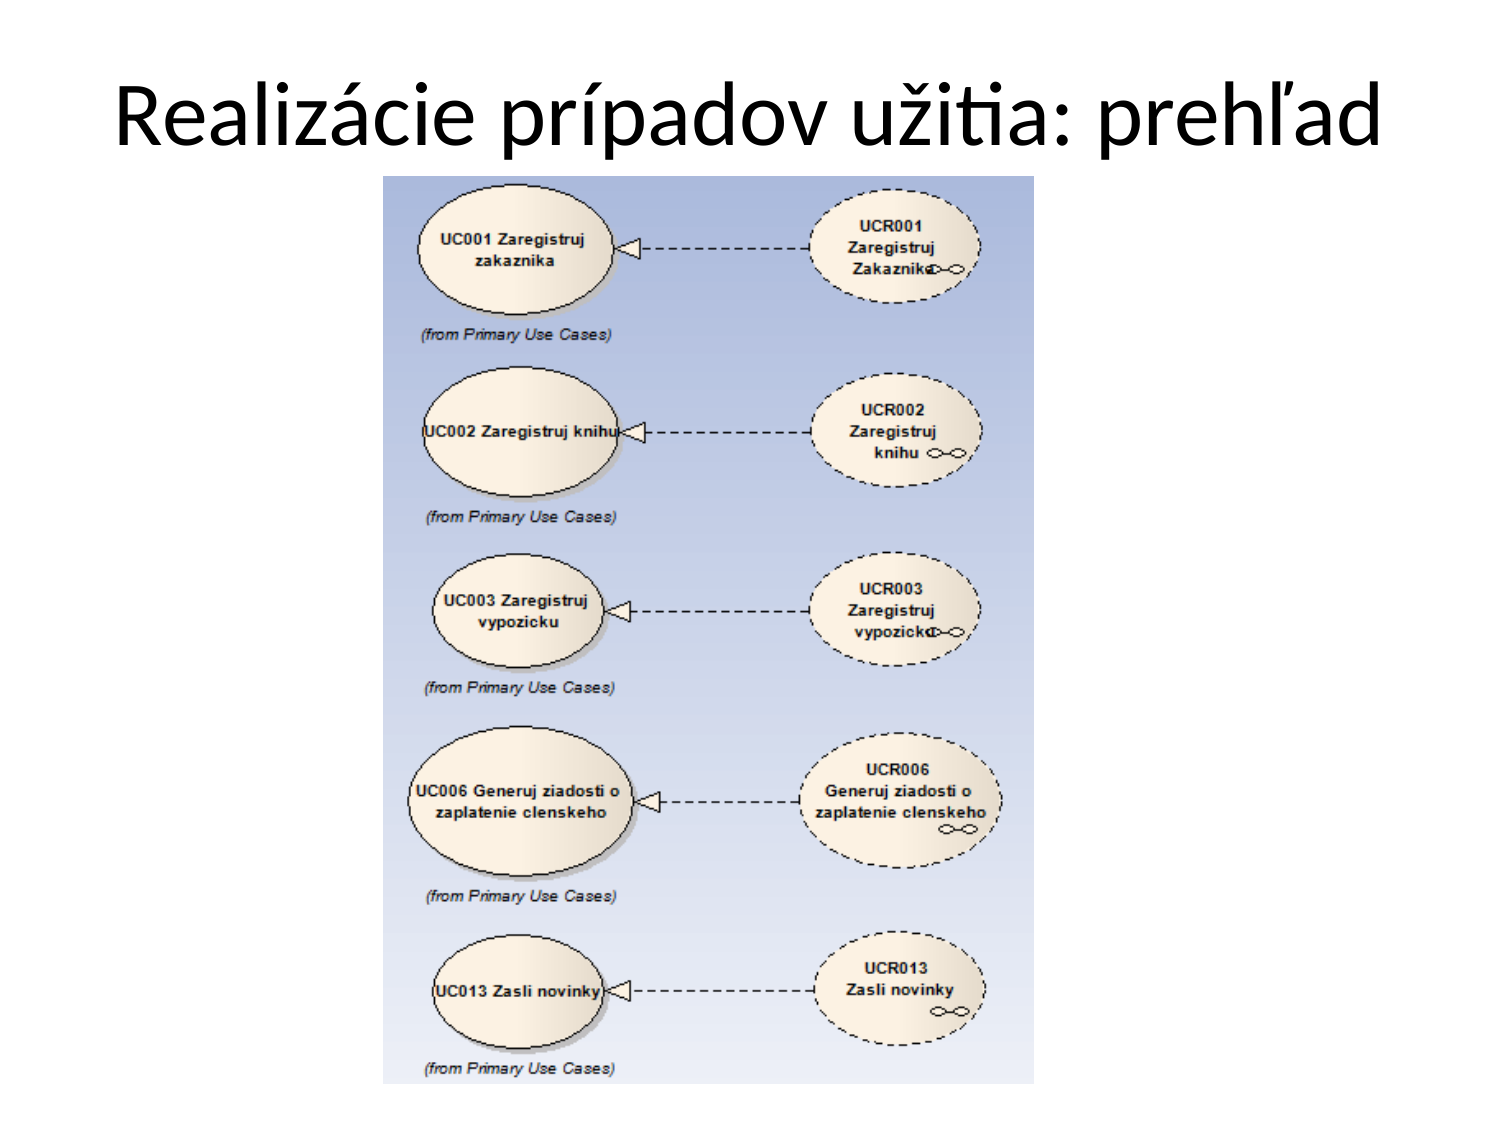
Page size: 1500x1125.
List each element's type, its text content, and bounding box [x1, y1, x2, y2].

picture [383, 176, 1034, 1085]
title Realizácie prípadov užitia: prehľad [75, 45, 1425, 173]
